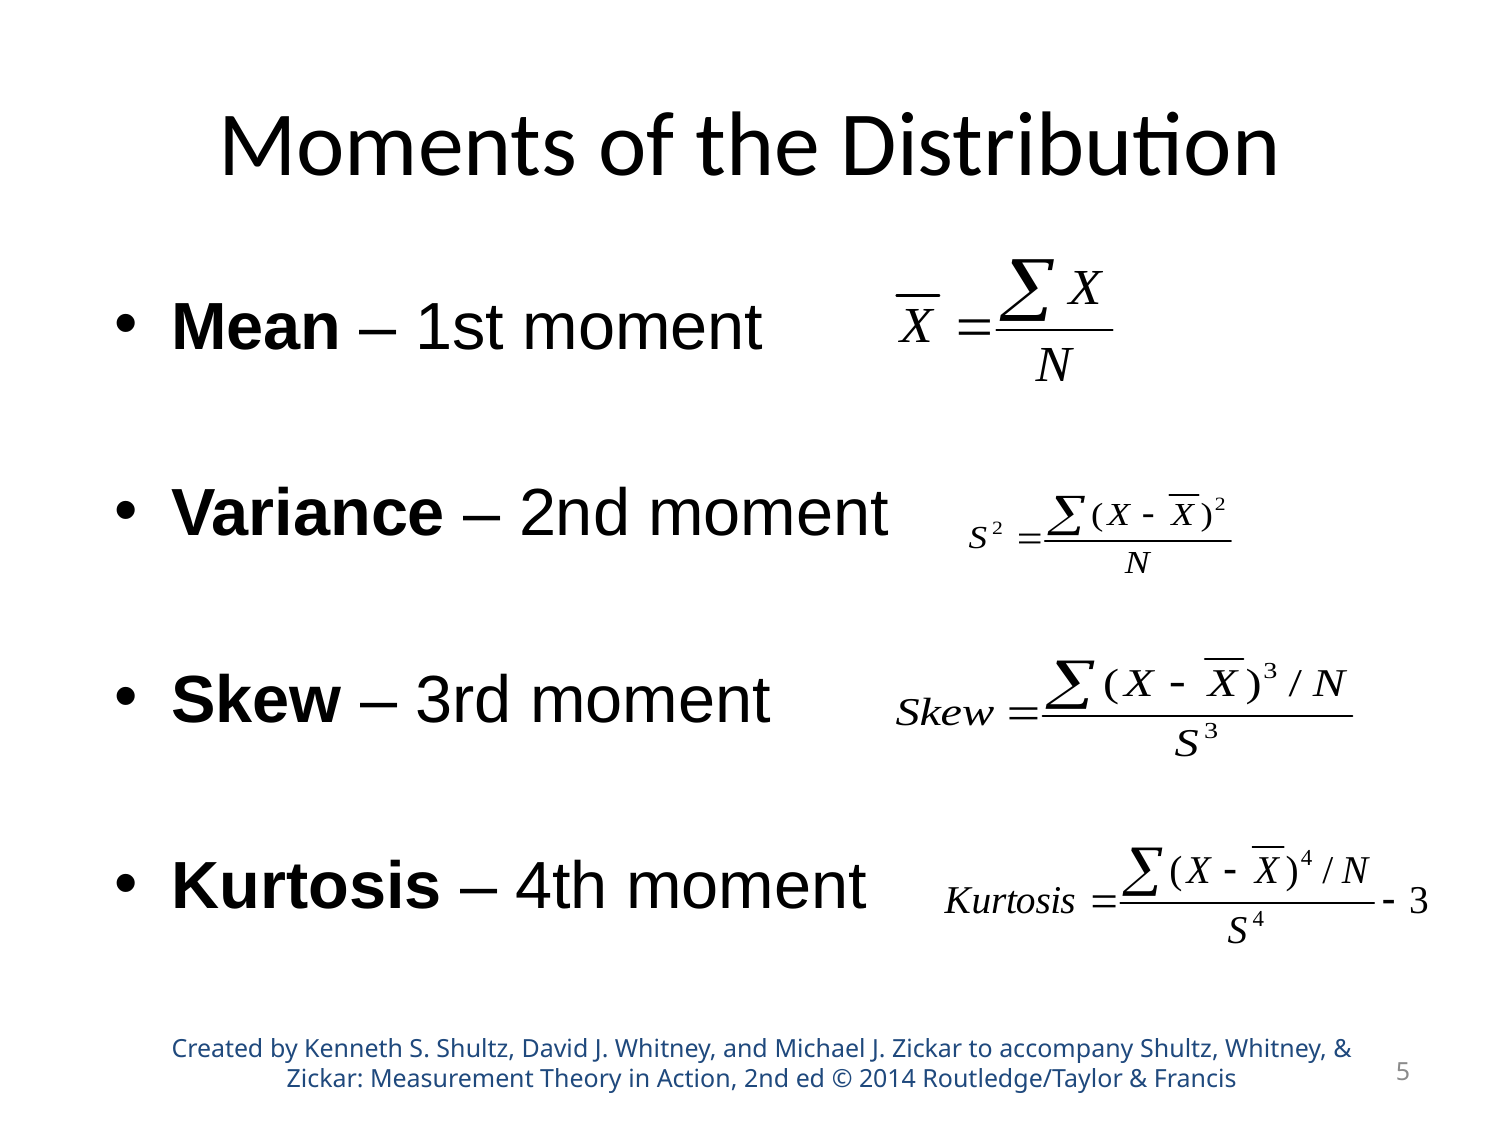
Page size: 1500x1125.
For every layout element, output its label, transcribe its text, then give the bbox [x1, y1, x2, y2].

slide_number 5 [1074, 1042, 1425, 1103]
footer Created by Kenneth S. Shultz, David J. Whitney, and Michael J. Zickar to accompany Shultz, Whitney, & Zickar: Measurement Theory in Action, 2nd ed © 2014 Routledge/Taylor & Francis [137, 1025, 1388, 1100]
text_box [962, 487, 1238, 582]
title Moments of the Distribution [75, 45, 1425, 233]
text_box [937, 837, 1434, 953]
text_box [887, 649, 1363, 766]
list Mean – 1st moment Variance – 2nd moment Skew – 3rd moment Kurtosis – 4th moment [99, 275, 1375, 950]
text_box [887, 249, 1126, 393]
